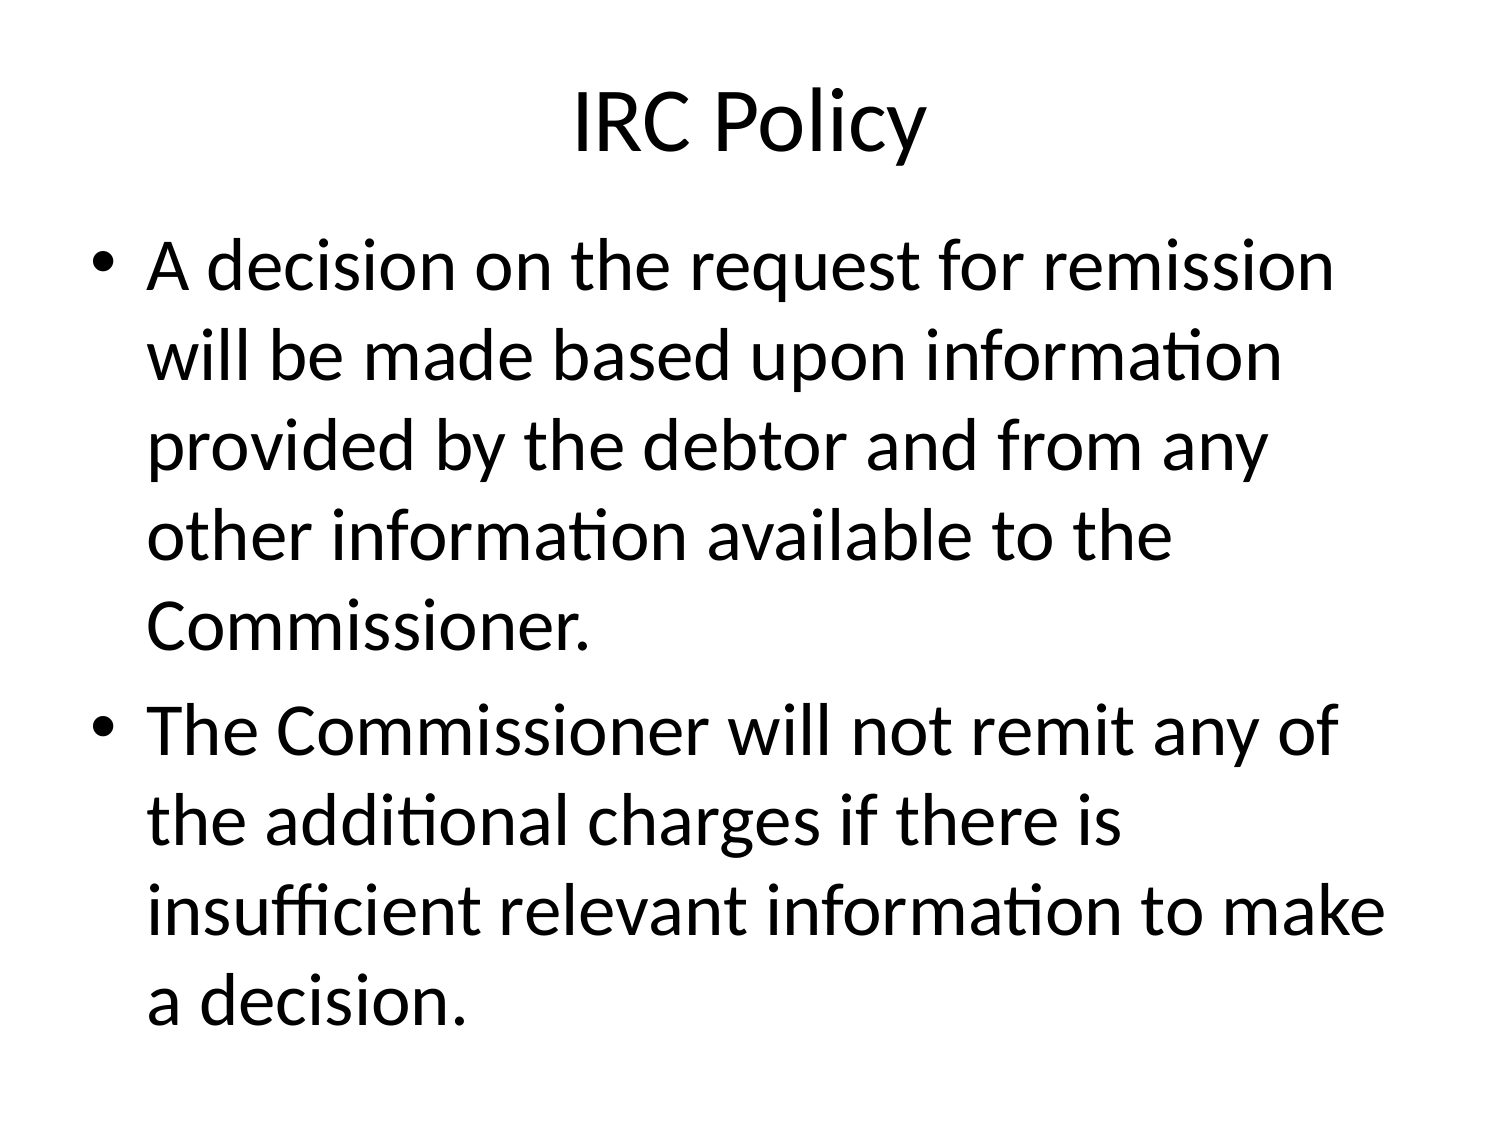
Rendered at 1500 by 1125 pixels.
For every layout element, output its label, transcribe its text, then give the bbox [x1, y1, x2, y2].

title IRC Policy [75, 45, 1425, 185]
list A decision on the request for remission will be made based upon information provided by the debtor and from any other information available to the Commissioner. The Commissioner will not remit any of the additional charges if there is insufficient relevant information to make a decision. [75, 208, 1425, 1059]
